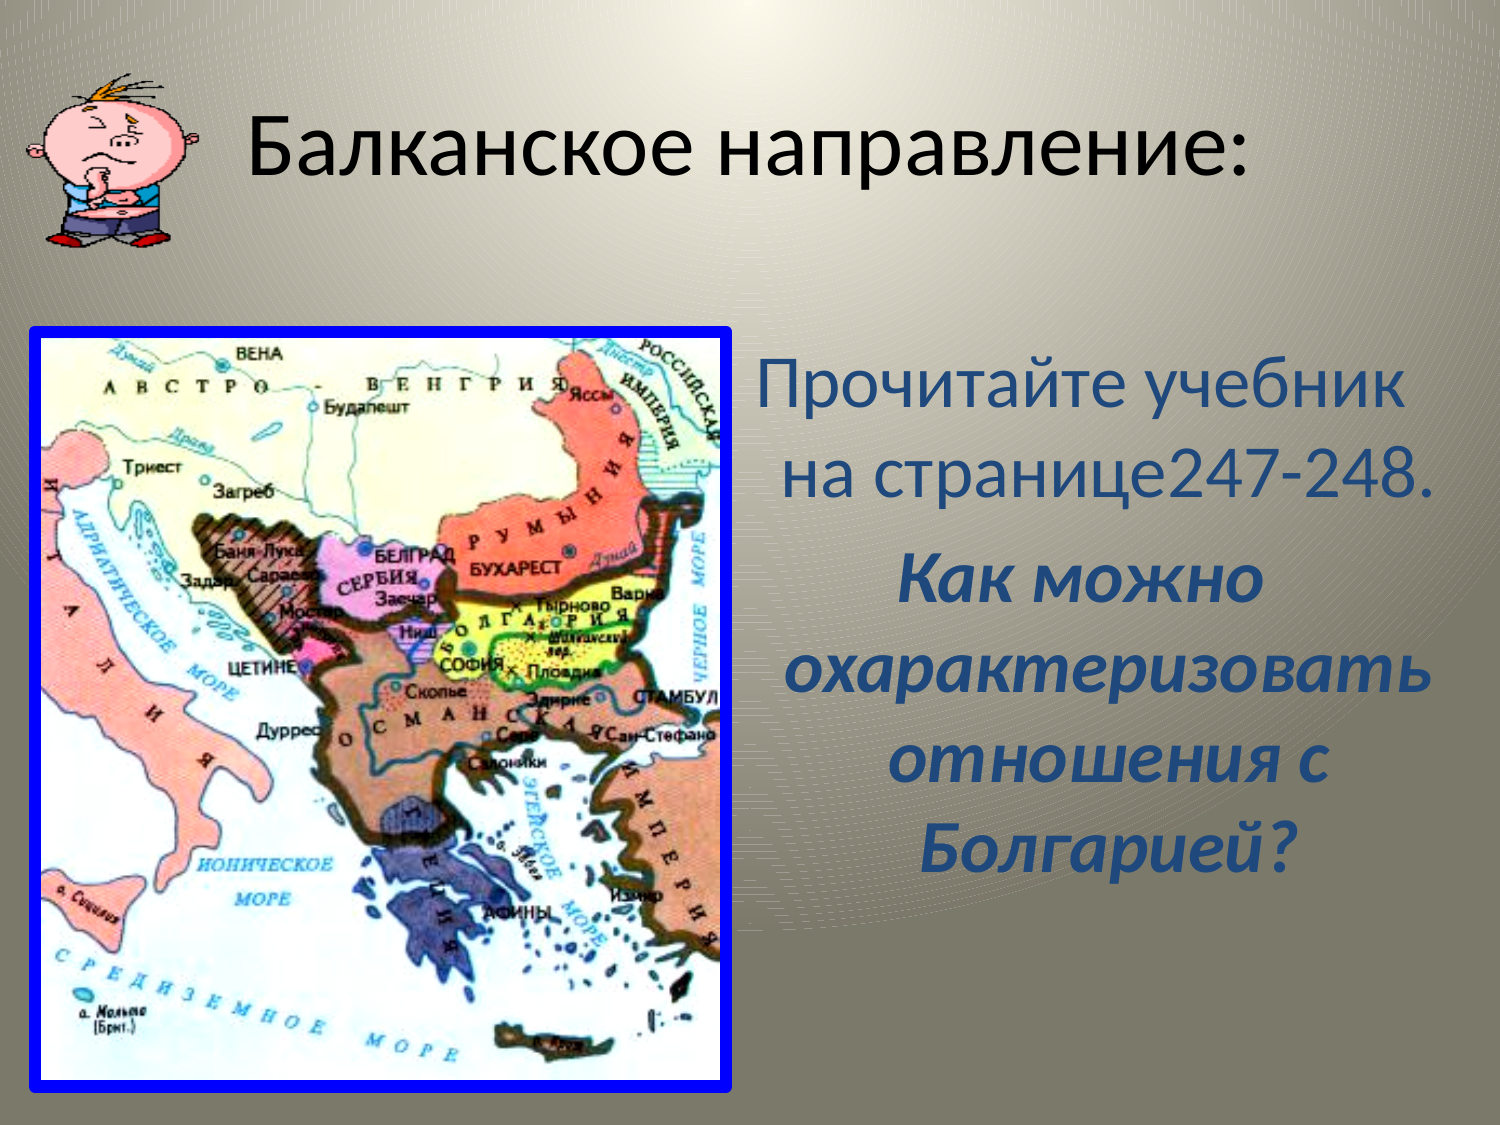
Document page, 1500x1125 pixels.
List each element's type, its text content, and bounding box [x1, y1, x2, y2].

list Прочитайте учебник на странице247-248. Как можно охарактеризовать отношения с Болгарией? [702, 324, 1459, 1000]
picture [0, 42, 237, 251]
title Балканское направление: [239, 45, 1425, 233]
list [40, 337, 720, 1081]
